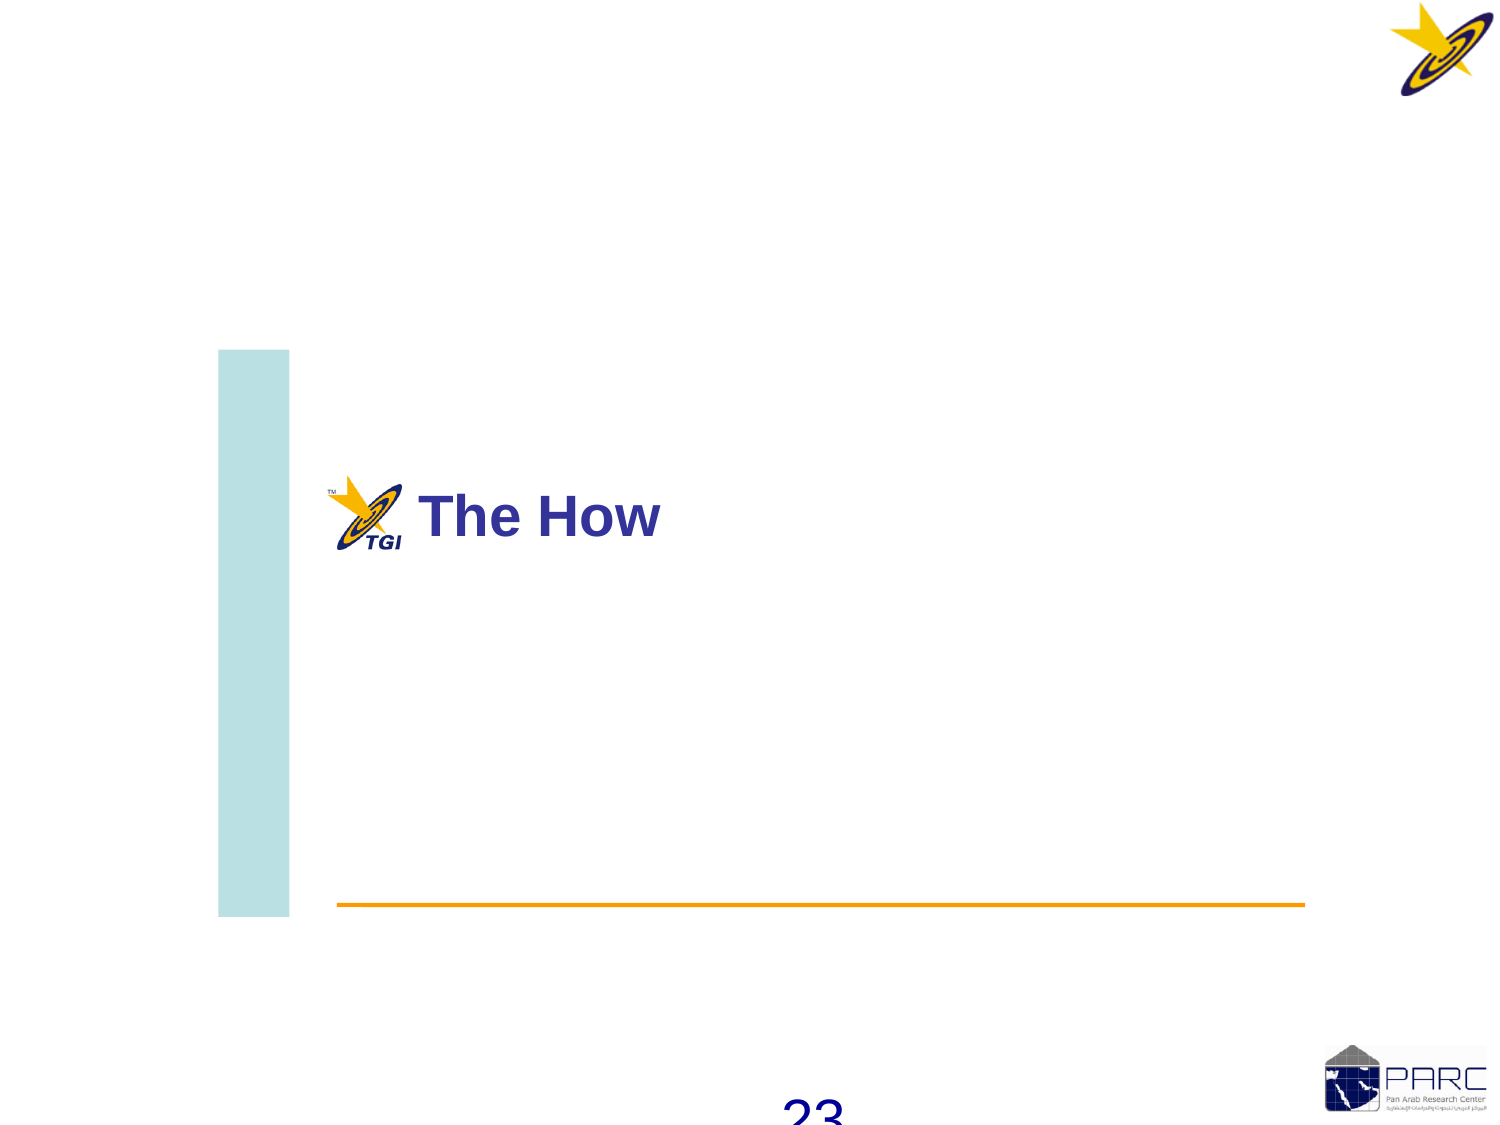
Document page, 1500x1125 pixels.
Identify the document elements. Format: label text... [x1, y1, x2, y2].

text_box 23 [714, 1074, 913, 1125]
list The How [312, 400, 1251, 726]
picture [327, 475, 402, 550]
picture [1385, 0, 1498, 100]
text_box [218, 349, 290, 917]
picture [1320, 1045, 1494, 1118]
